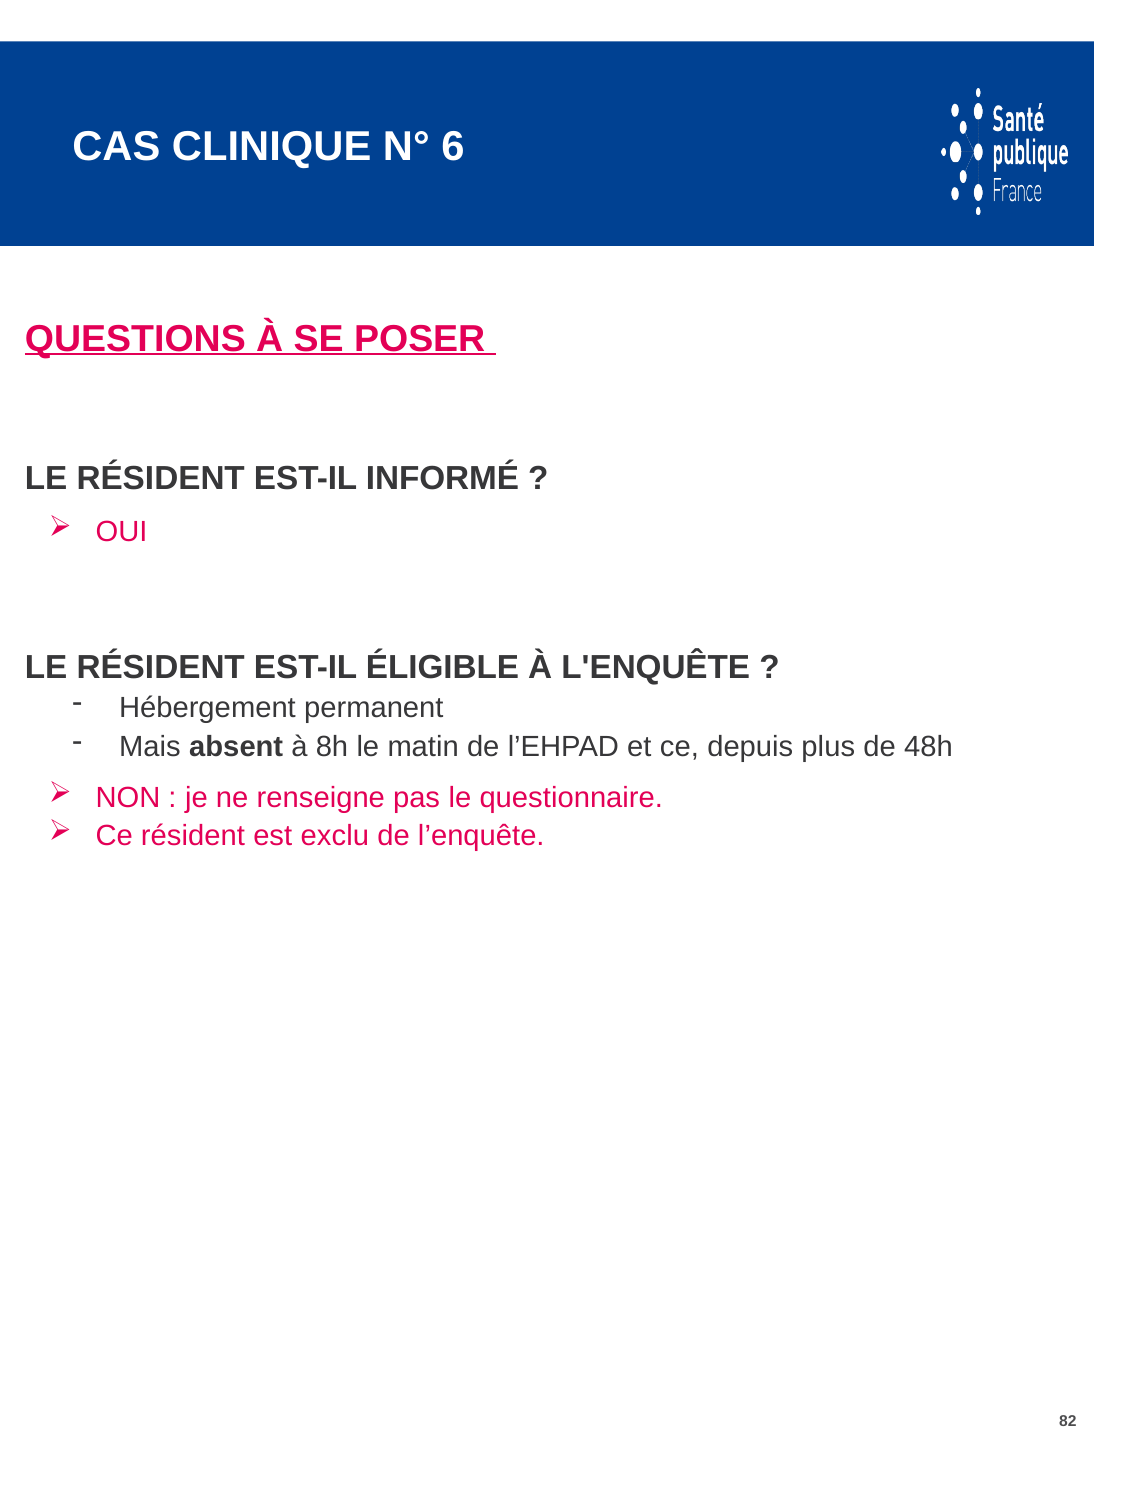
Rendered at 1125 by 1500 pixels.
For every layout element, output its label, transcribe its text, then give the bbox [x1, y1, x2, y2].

title CAS clinique N° 6 [66, 41, 908, 246]
picture [941, 88, 1068, 215]
list Questions à se poser LE Résident EST-IL informé ? OUI LE résident est-il éligible à l'Enquête ? Hébergement permanent Mais absent à 8h le matin de l’EHPAD et ce, depuis plus de 48h NON : je ne renseigne pas le questionnaire. Ce résident est exclu de l’enquête. [19, 309, 1125, 1500]
